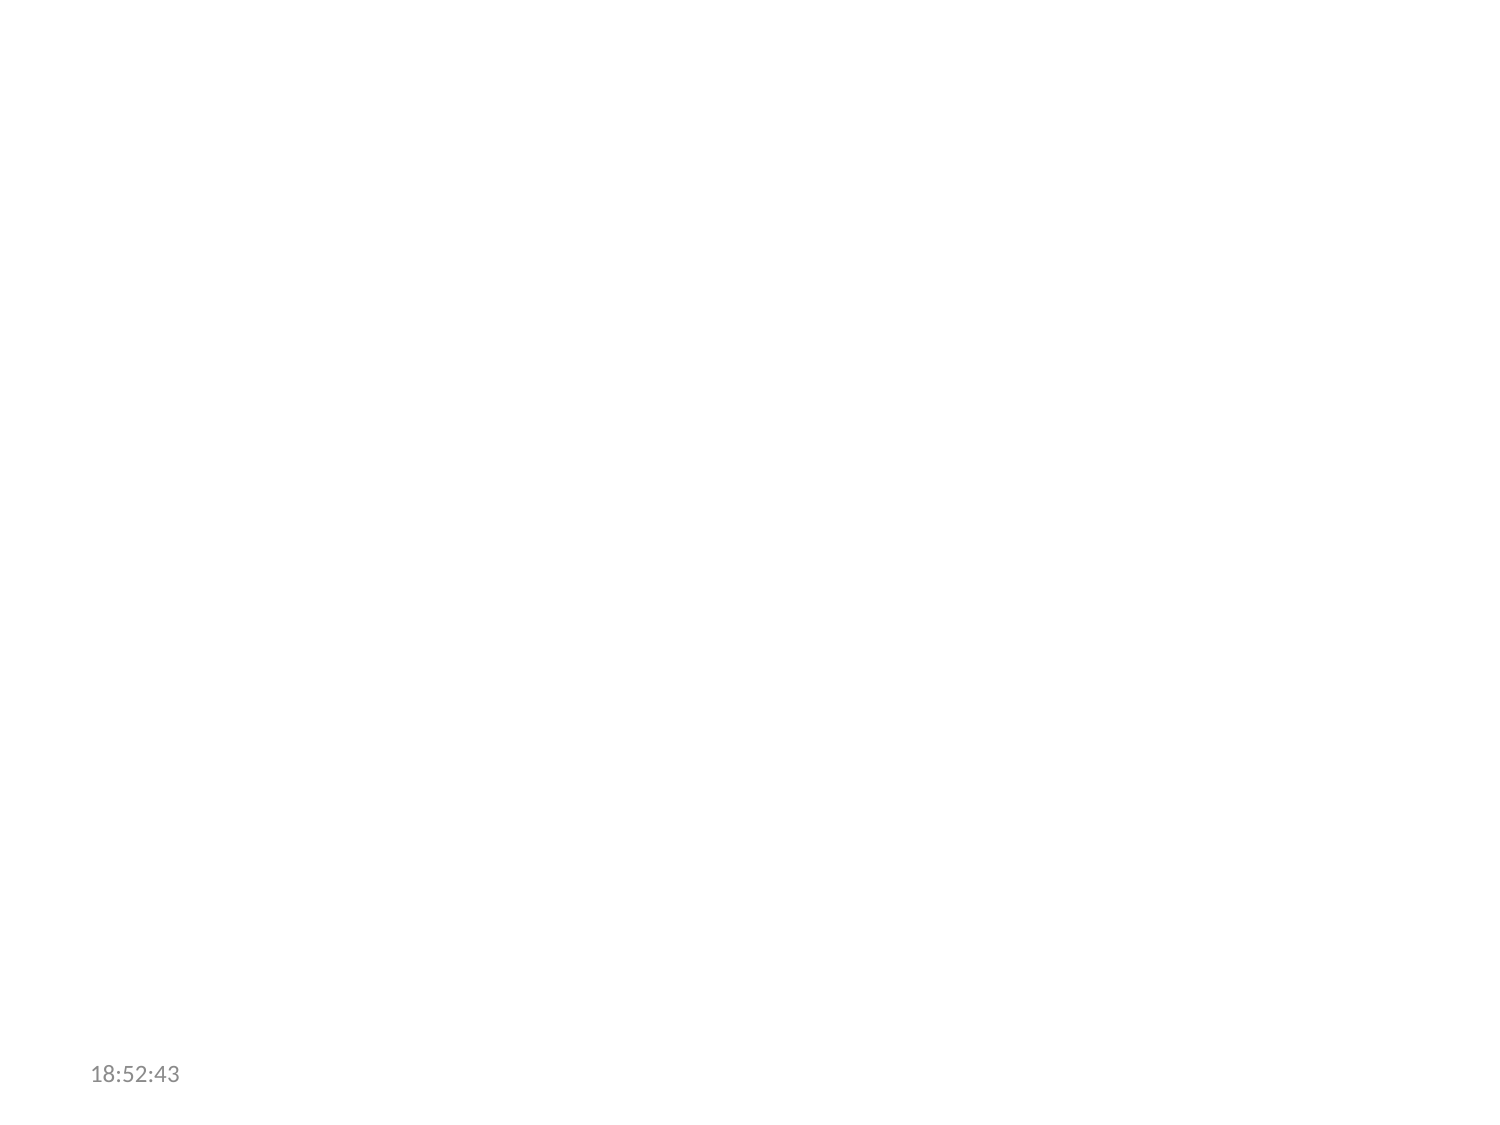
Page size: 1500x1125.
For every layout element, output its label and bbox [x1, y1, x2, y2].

slide_number [75, 1042, 425, 1103]
